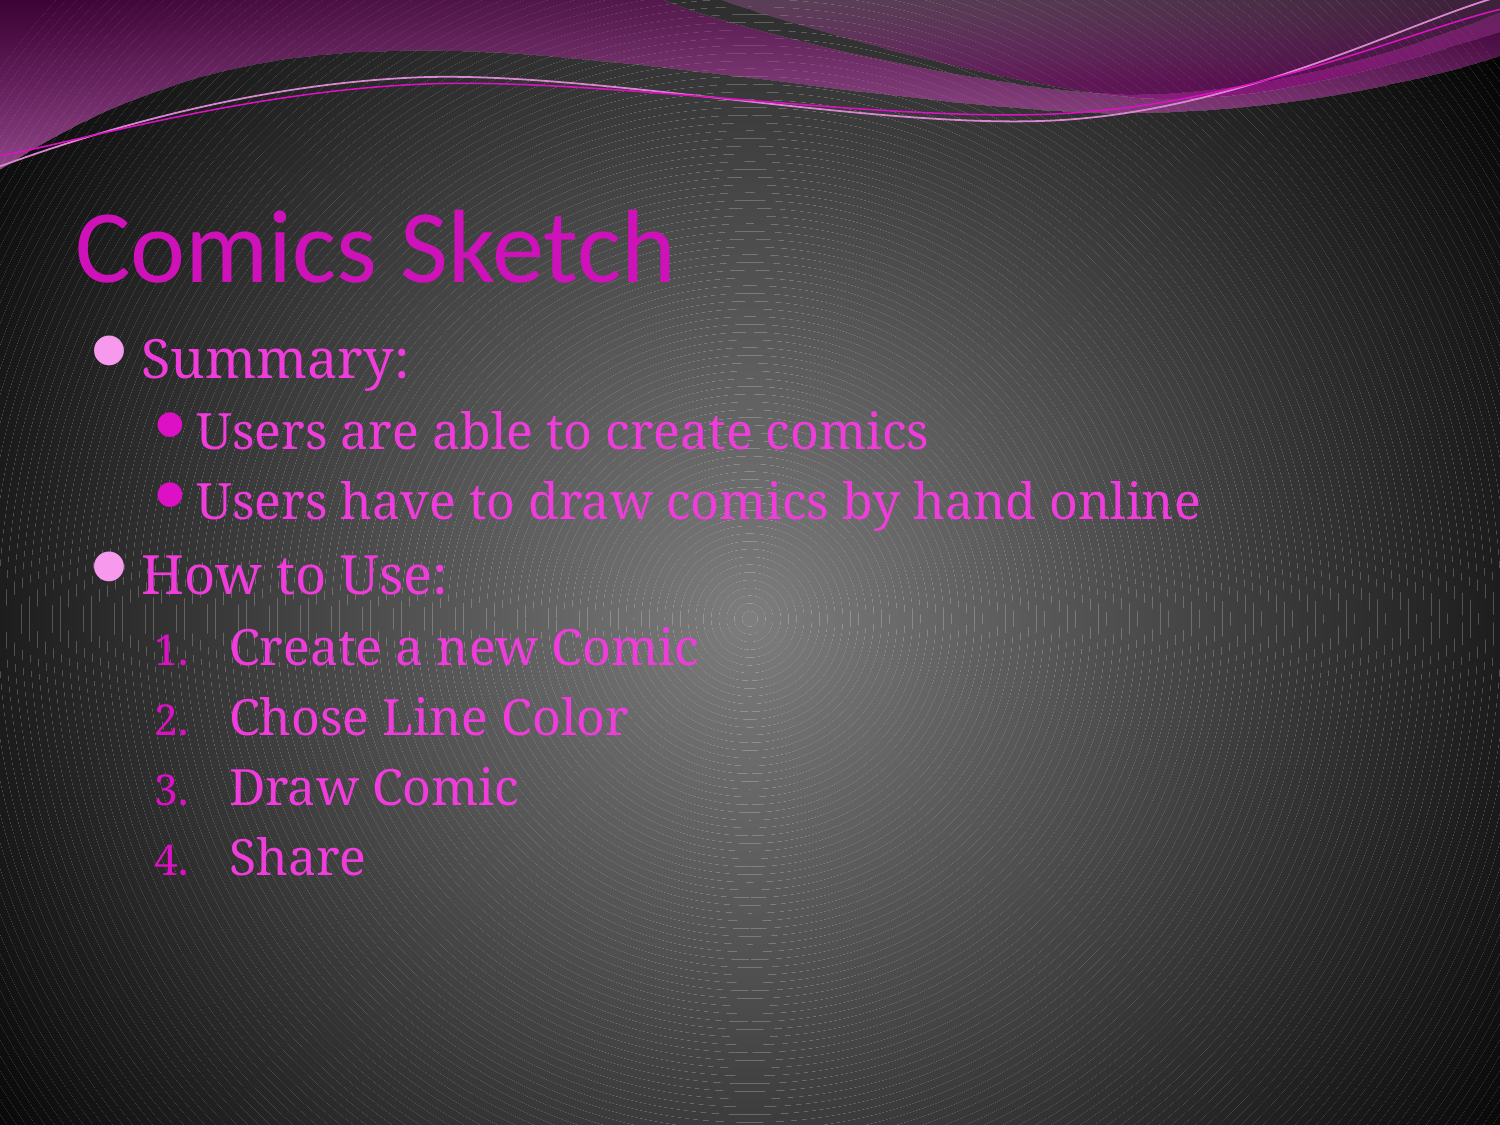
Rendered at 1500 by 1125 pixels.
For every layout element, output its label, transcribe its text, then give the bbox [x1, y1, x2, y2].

list Summary: Users are able to create comics Users have to draw comics by hand online How to Use: Create a new Comic Chose Line Color Draw Comic Share [75, 317, 1425, 1038]
title Comics Sketch [75, 115, 1425, 303]
